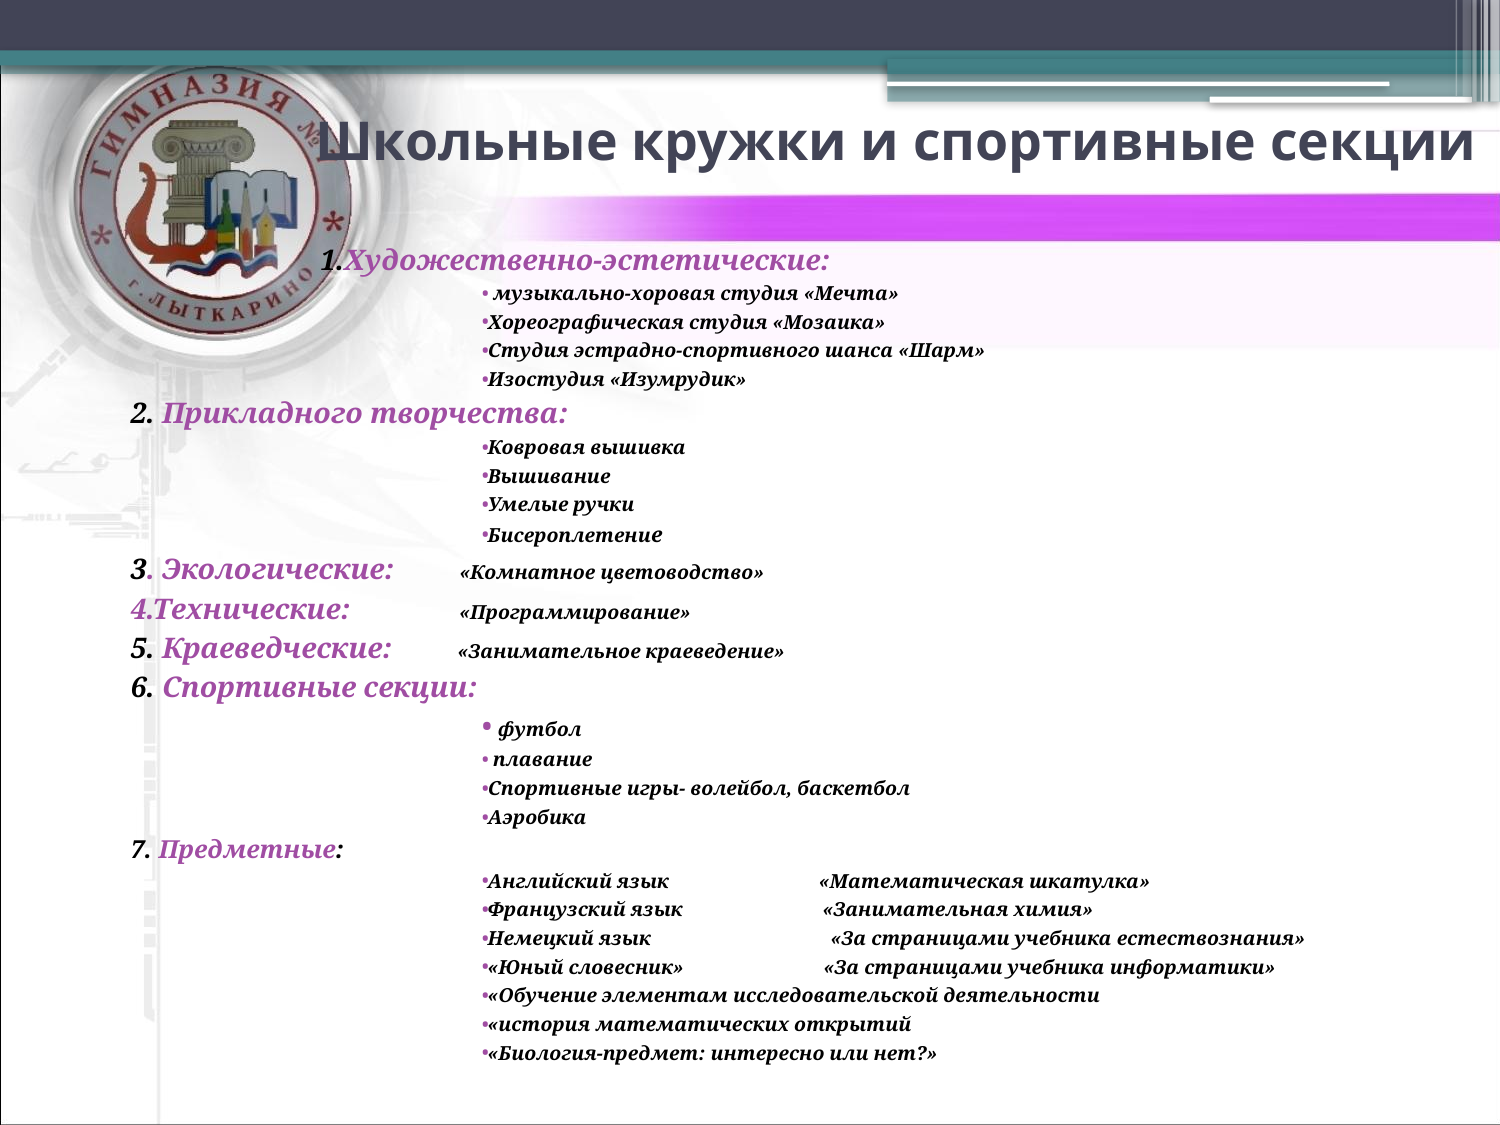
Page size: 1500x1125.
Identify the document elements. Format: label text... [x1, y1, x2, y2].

title Школьные кружки и спортивные секции [75, 70, 1500, 188]
list 1.Художественно-эстетические: музыкально-хоровая студия «Мечта» Хореографическая студия «Мозаика» Студия эстрадно-спортивного шанса «Шарм» Изостудия «Изумрудик» 2. Прикладного творчества: Ковровая вышивка Вышивание Умелые ручки Бисероплетение 3. Экологические: «Комнатное цветоводство» 4.Технические: «Программирование» 5. Краеведческие: «Занимательное краеведение» 6. Спортивные секции: футбол плавание Спортивные игры- волейбол, баскетбол Аэробика 7. Предметные: Английский язык «Математическая шкатулка» Французский язык «Занимательная химия» Немецкий язык «За страницами учебника естествознания» «Юный словесник» «За страницами учебника информатики» «Обучение элементам исследовательской деятельности «история математических открытий «Биология-предмет: интересно или нет?» [75, 234, 1425, 1079]
picture [0, 74, 1500, 1125]
